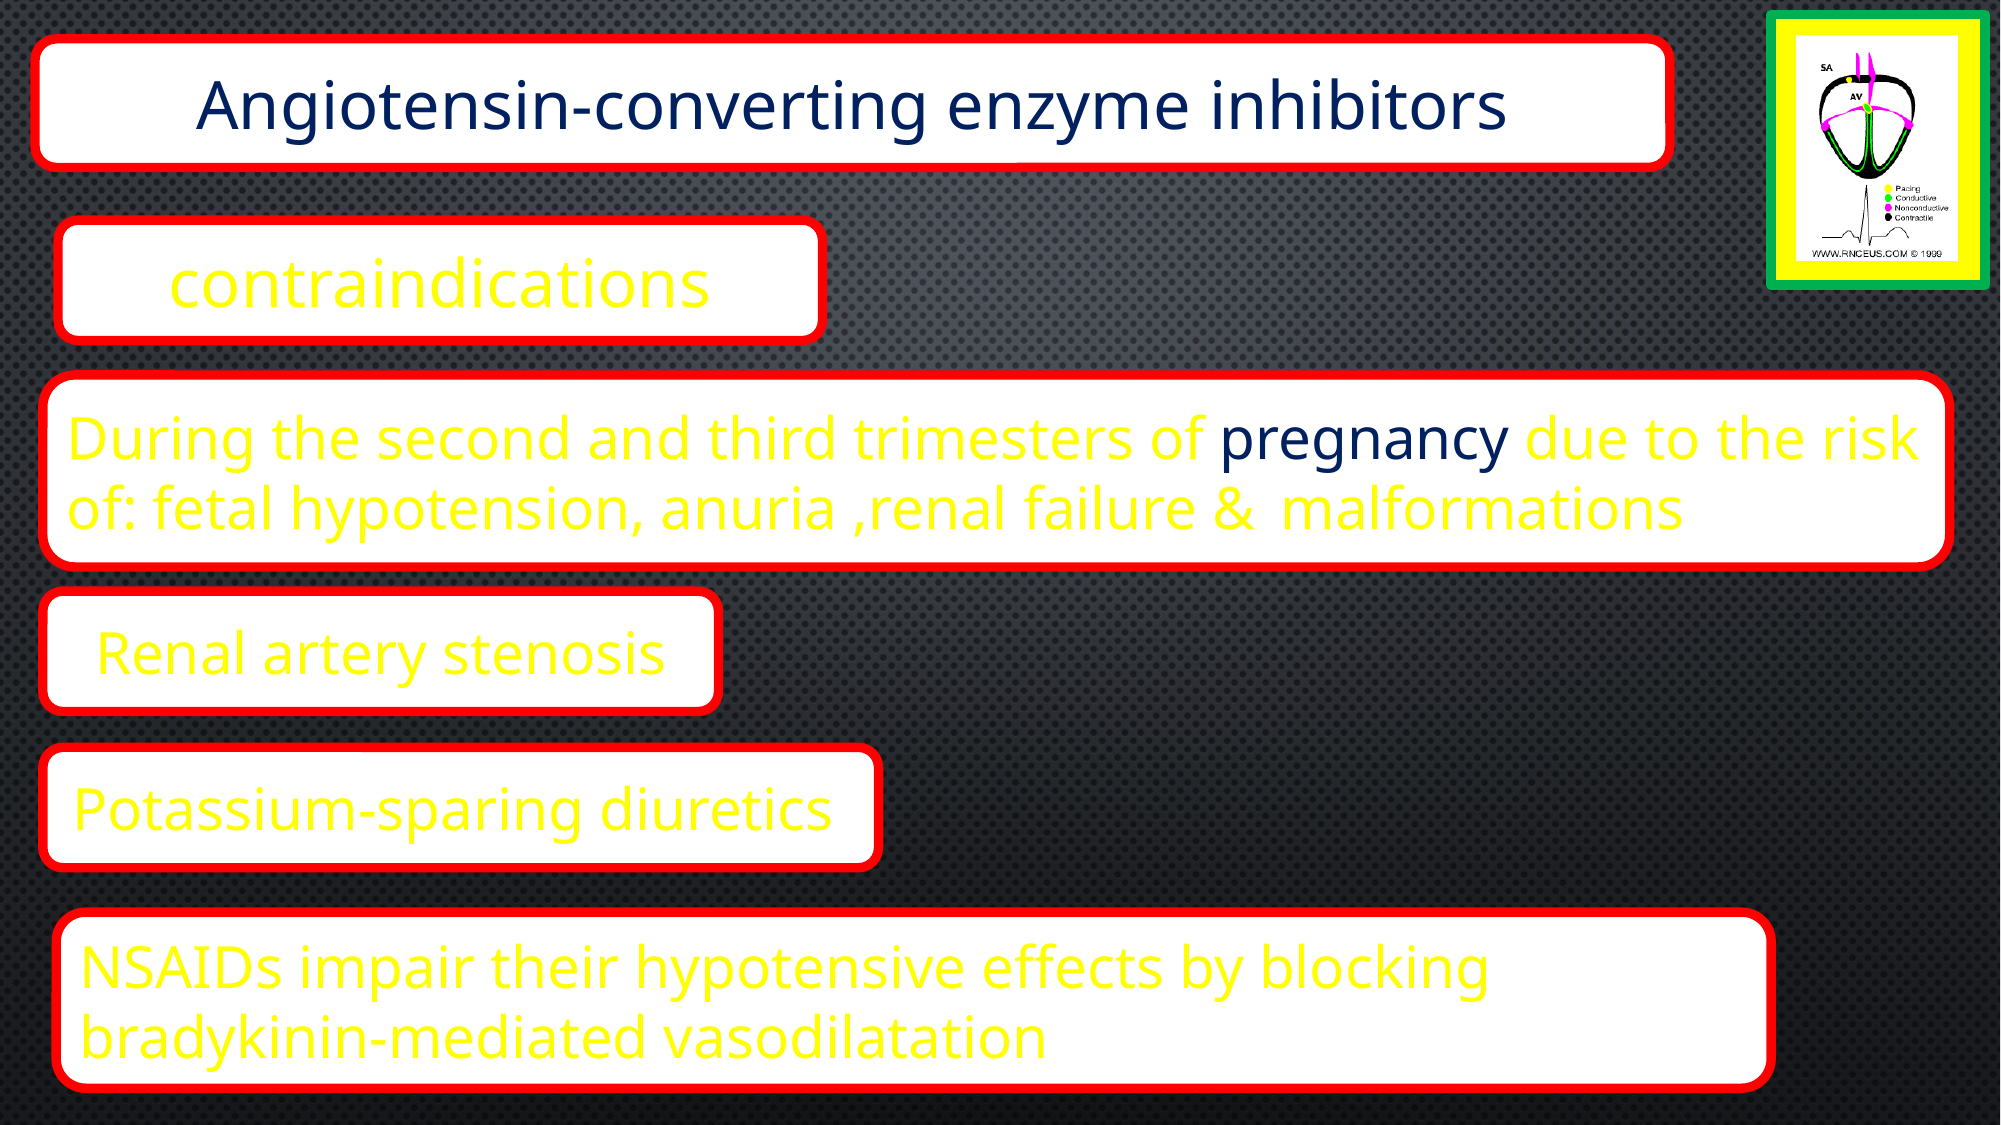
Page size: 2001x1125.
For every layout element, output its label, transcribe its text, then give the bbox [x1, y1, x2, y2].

text_box contraindications [56, 218, 825, 343]
text_box NSAIDs impair their hypotensive effects by blocking bradykinin-mediated vasodilatation [54, 910, 1773, 1090]
text_box Renal artery stenosis [41, 589, 721, 714]
text_box [1770, 13, 1987, 287]
text_box Potassium-sparing diuretics [41, 745, 881, 870]
text_box Angiotensin-converting enzyme inhibitors [33, 37, 1672, 170]
picture [1795, 35, 1959, 261]
text_box During the second and third trimesters of pregnancy due to the risk of: fetal hypotension, anuria ,renal failure & malformations [41, 373, 1952, 569]
